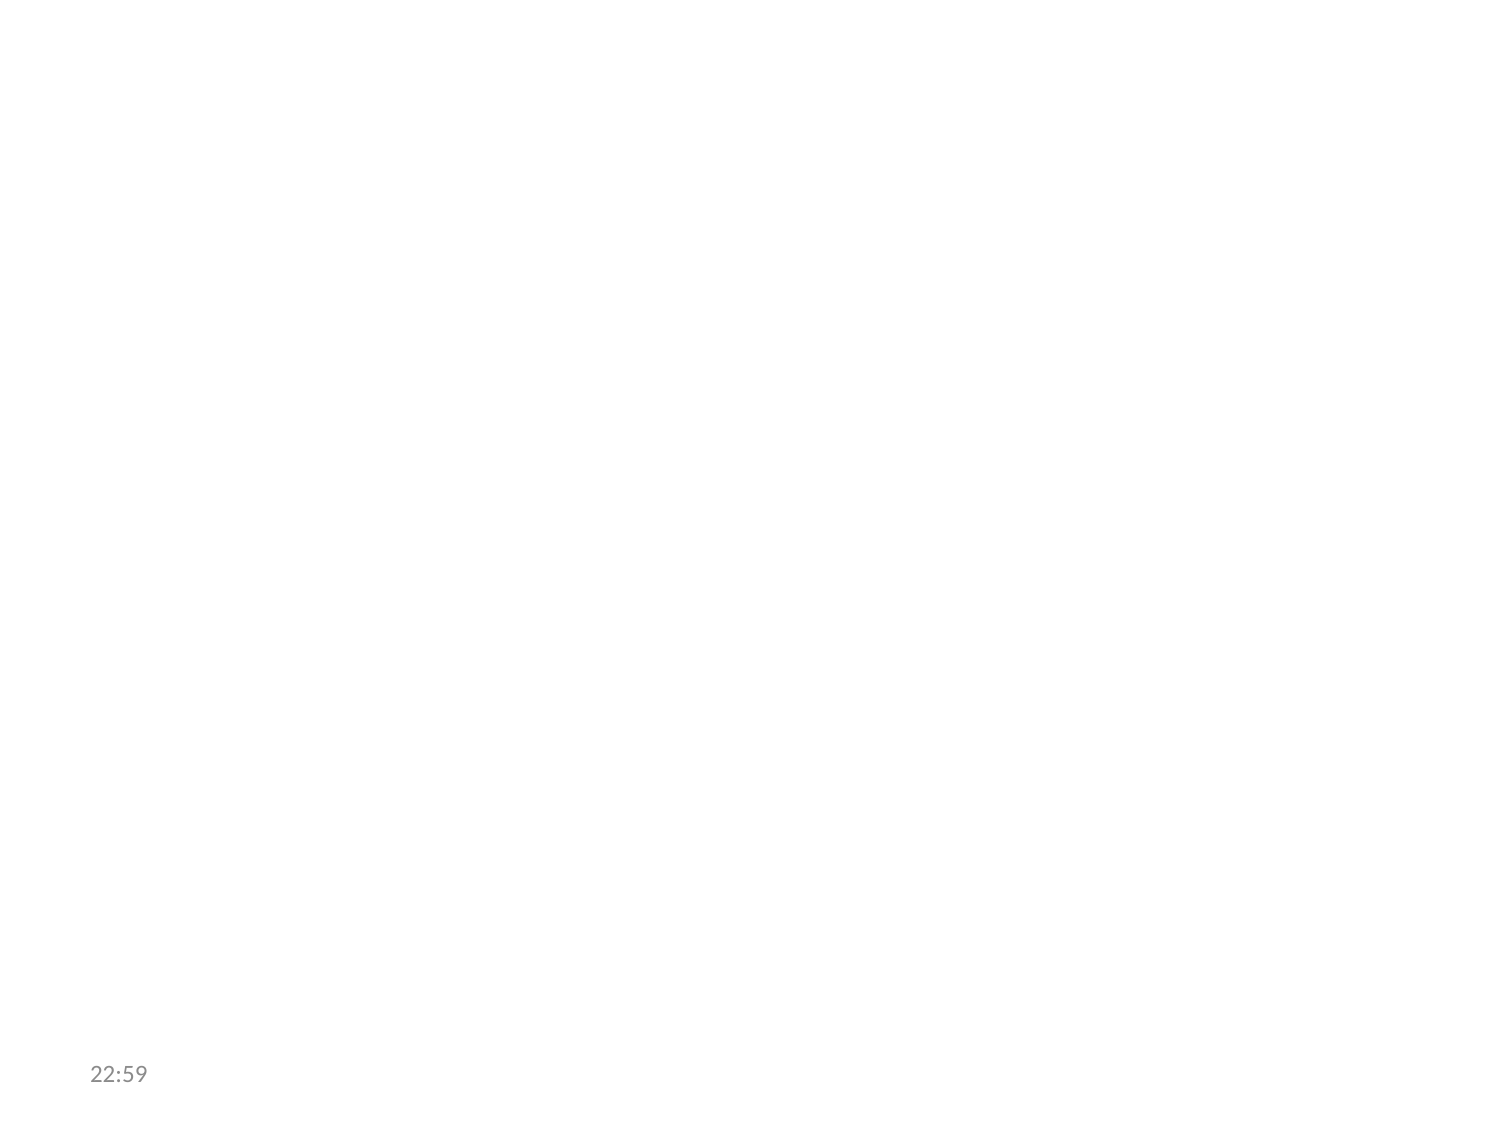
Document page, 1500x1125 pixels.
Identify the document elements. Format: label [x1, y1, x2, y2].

slide_number [75, 1042, 425, 1103]
